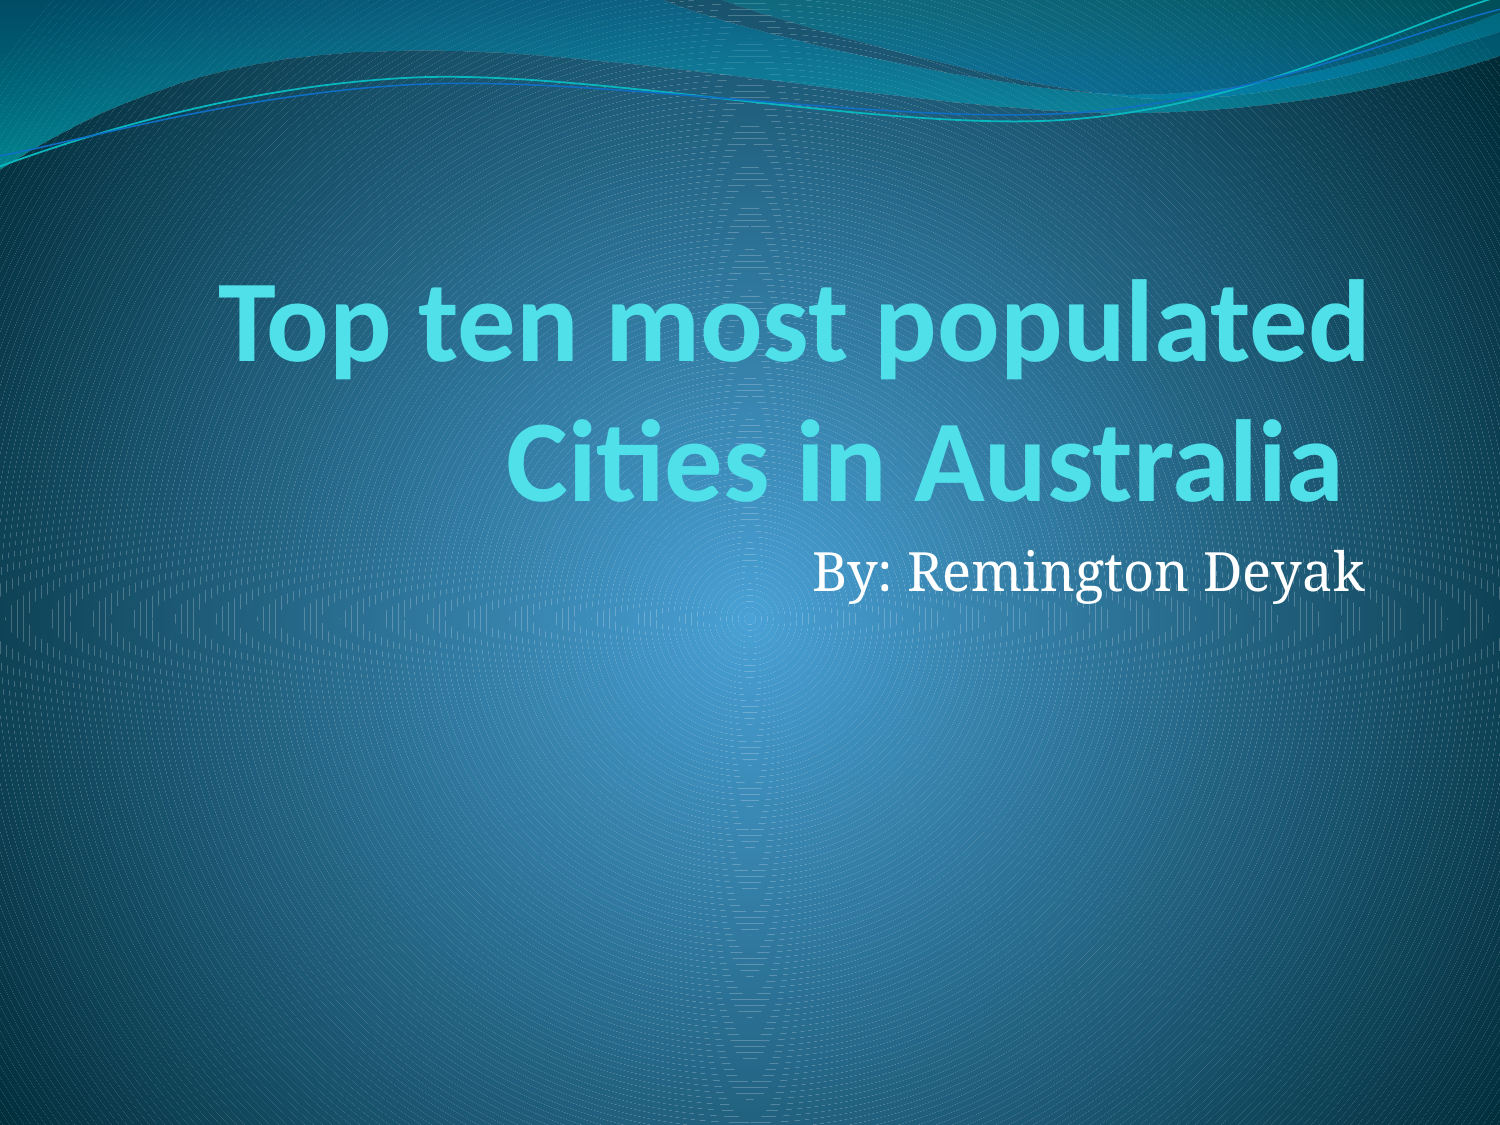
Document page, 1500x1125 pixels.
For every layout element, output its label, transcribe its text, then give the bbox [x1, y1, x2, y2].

title Top ten most populated Cities in Australia [87, 224, 1376, 525]
subtitle By: Remington Deyak [87, 529, 1376, 818]
